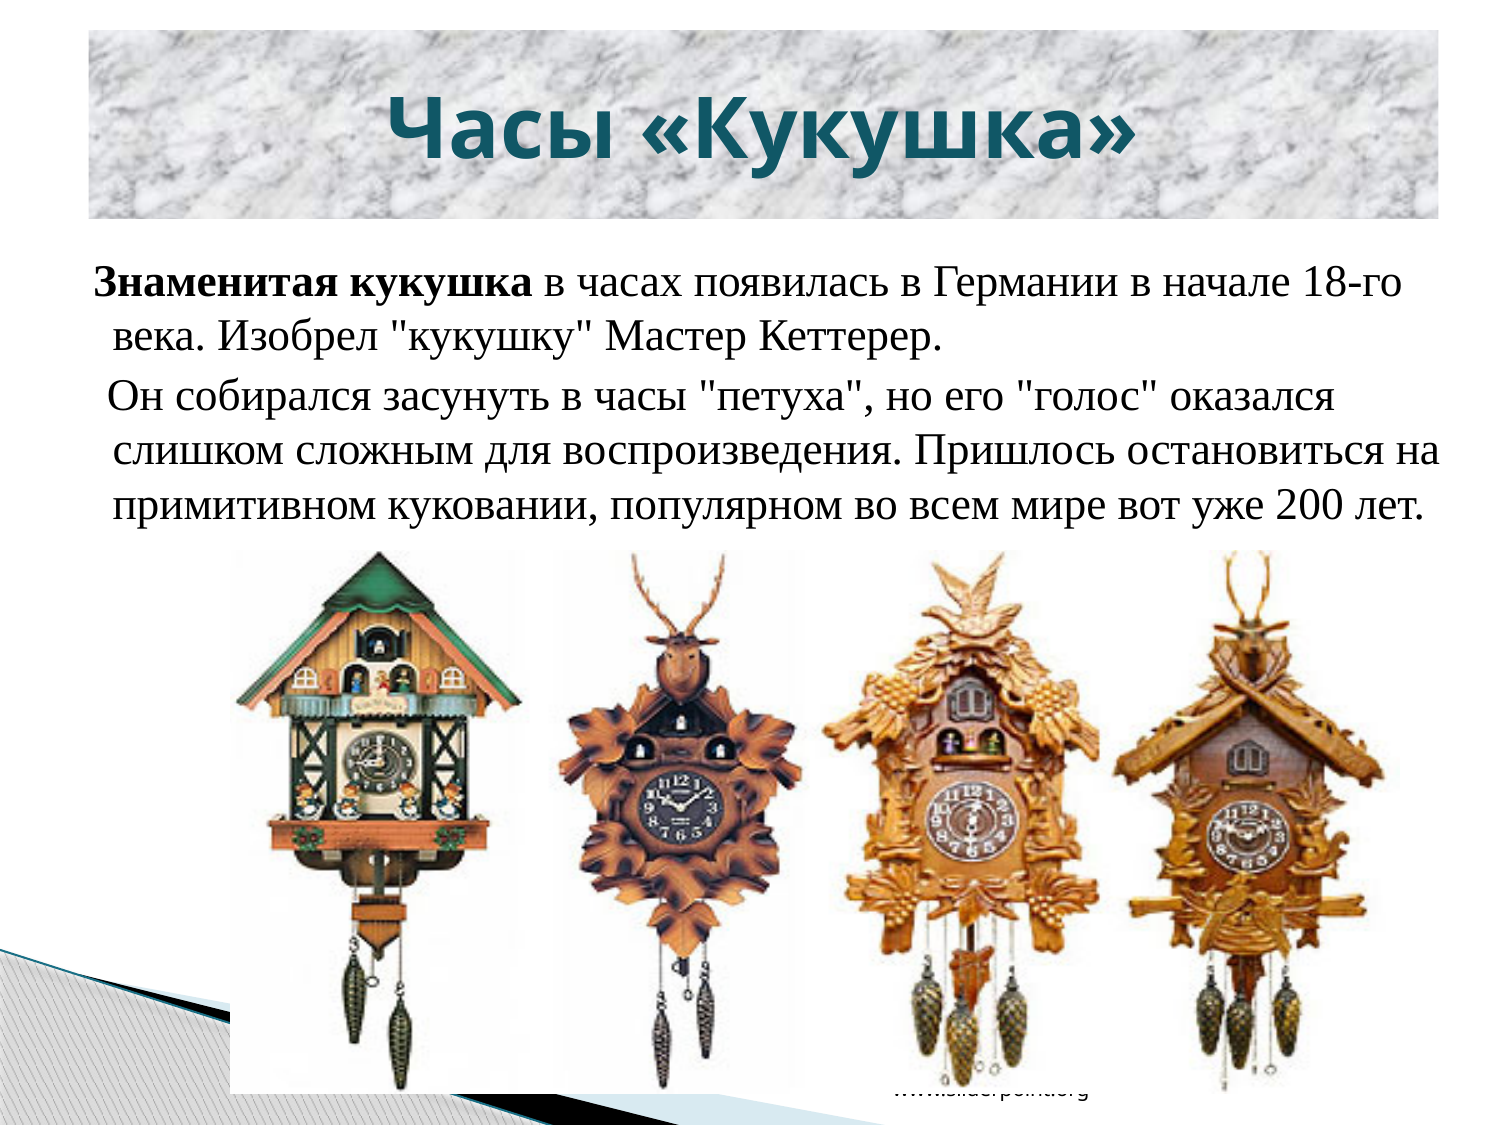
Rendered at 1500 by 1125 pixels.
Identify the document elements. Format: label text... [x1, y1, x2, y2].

text_box [99, 598, 224, 1011]
title Часы «Кукушка» [88, 30, 1439, 219]
text_box Знаменитая кукушка в часах появилась в Германии в начале 18-го века. Изобрел "кукушку" Мастер Кеттерер. Он собирался засунуть в часы "петуха", но его "голос" оказался слишком сложным для воспроизведения. Пришлось остановиться на примитивном куковании, популярном во всем мире вот уже 200 лет. [41, 243, 1471, 598]
footer www.sliderpoint.org [718, 1107, 1105, 1112]
picture [229, 550, 1400, 1095]
